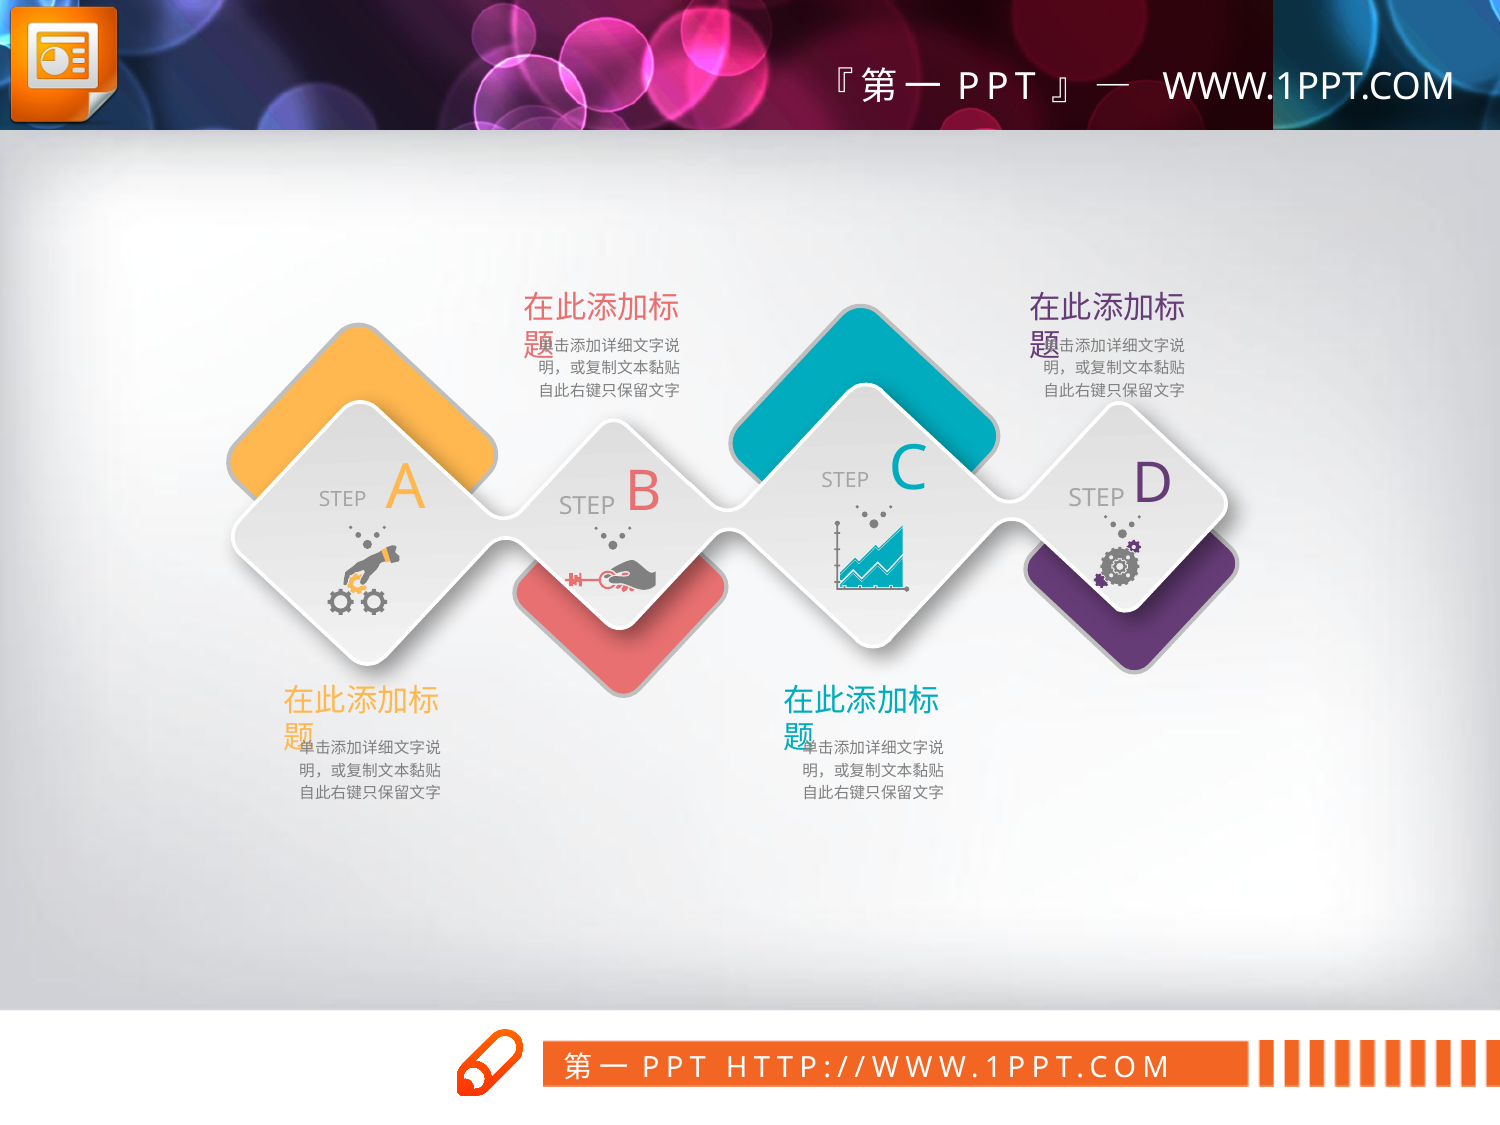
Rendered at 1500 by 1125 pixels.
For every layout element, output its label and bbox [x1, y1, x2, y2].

text_box [232, 389, 1227, 652]
text_box [1230, 549, 1238, 580]
text_box [1112, 660, 1156, 673]
text_box [576, 660, 667, 696]
text_box [268, 672, 480, 811]
text_box [773, 305, 959, 387]
picture [543, 1040, 1500, 1087]
text_box [768, 672, 980, 811]
picture [0, 0, 1500, 1012]
text_box [288, 324, 436, 387]
text_box [1014, 280, 1226, 409]
text_box [509, 280, 720, 409]
